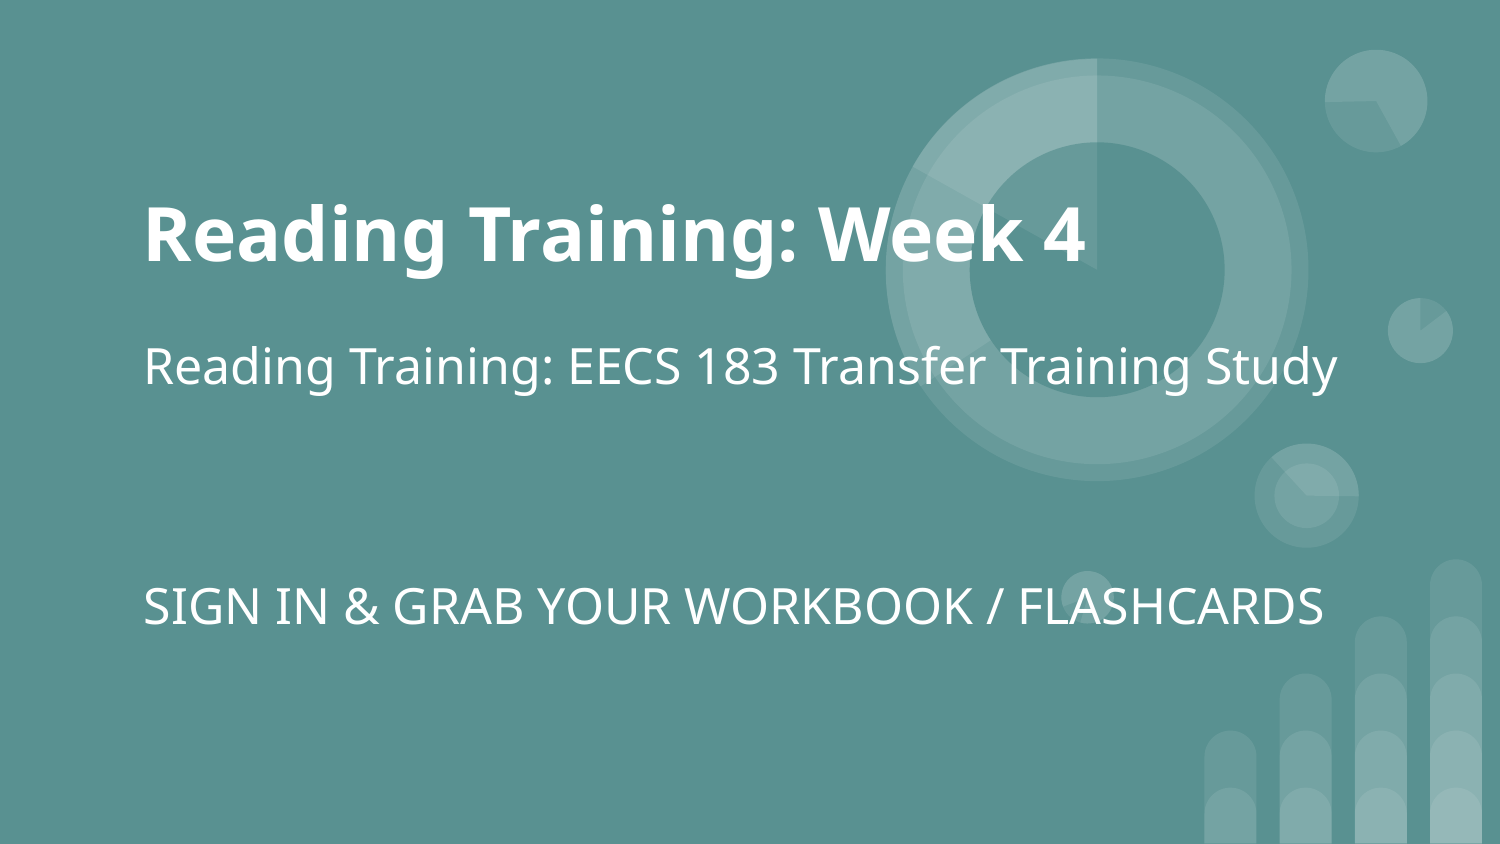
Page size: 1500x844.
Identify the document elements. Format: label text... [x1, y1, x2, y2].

subtitle Reading Training: EECS 183 Transfer Training Study SIGN IN & GRAB YOUR WORKBOOK / FLASHCARDS [128, 319, 1372, 434]
title Reading Training: Week 4 [127, 78, 1188, 386]
